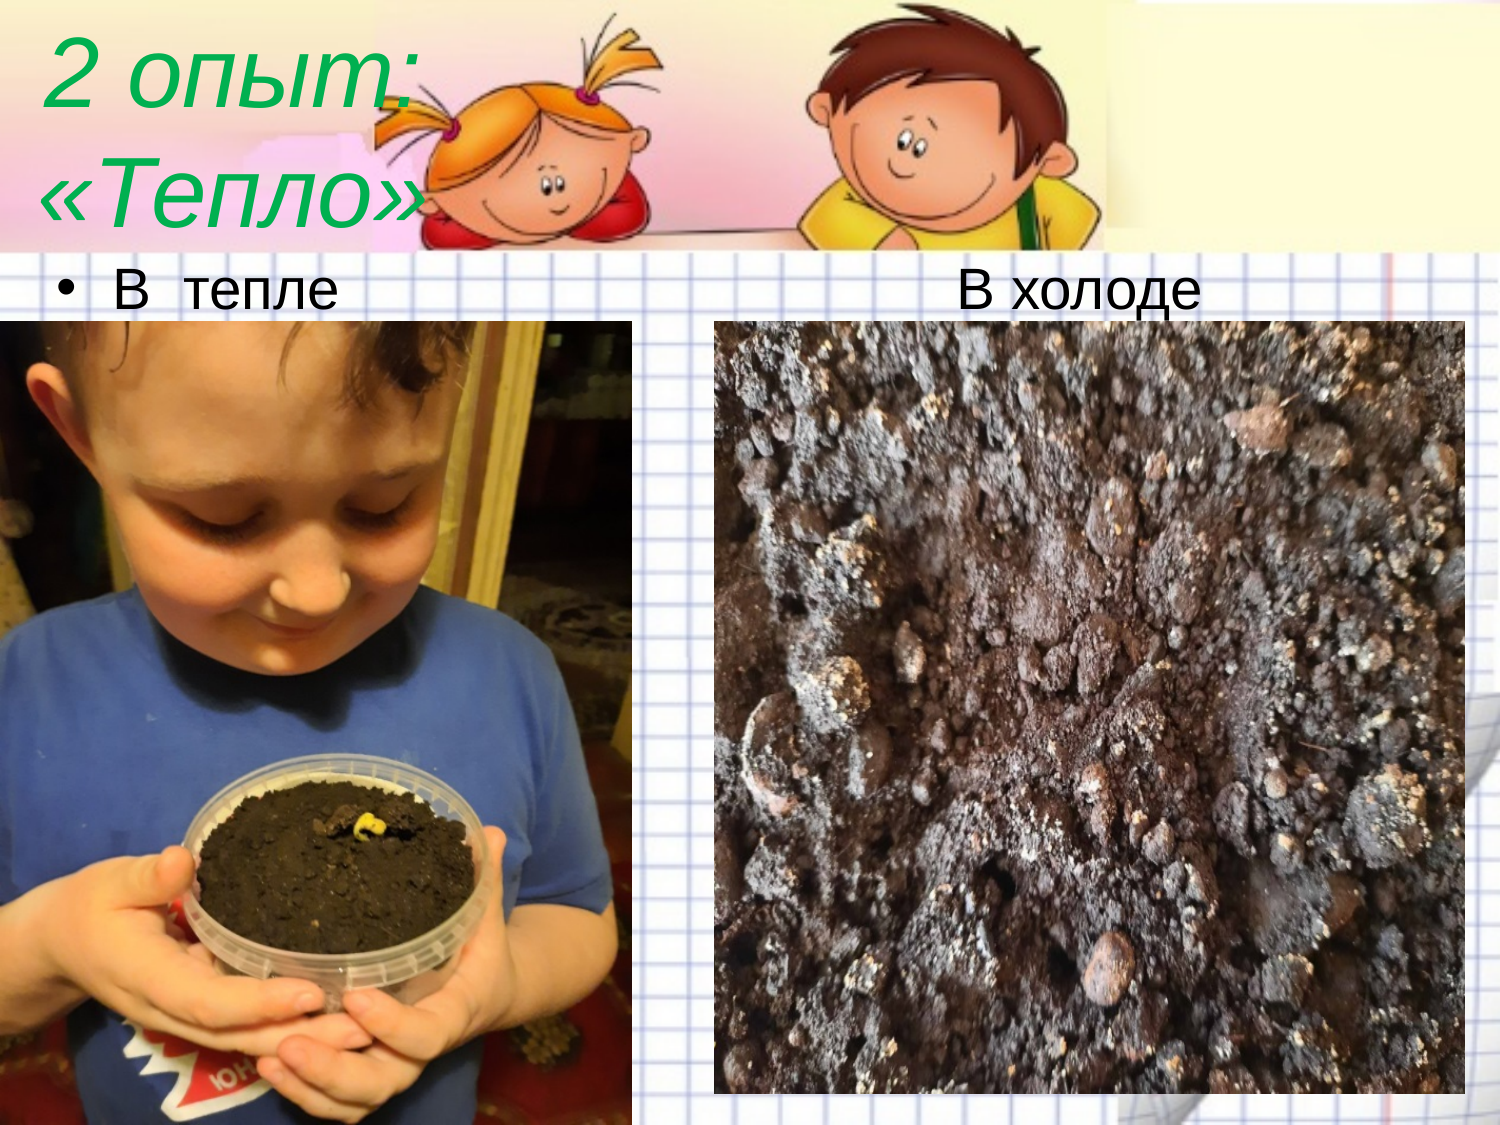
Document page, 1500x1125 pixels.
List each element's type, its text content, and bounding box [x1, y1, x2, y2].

list В тепле В холоде [41, 243, 1353, 322]
list 2 опыт: «Тепло» [0, 0, 467, 291]
picture [0, 0, 1500, 1125]
